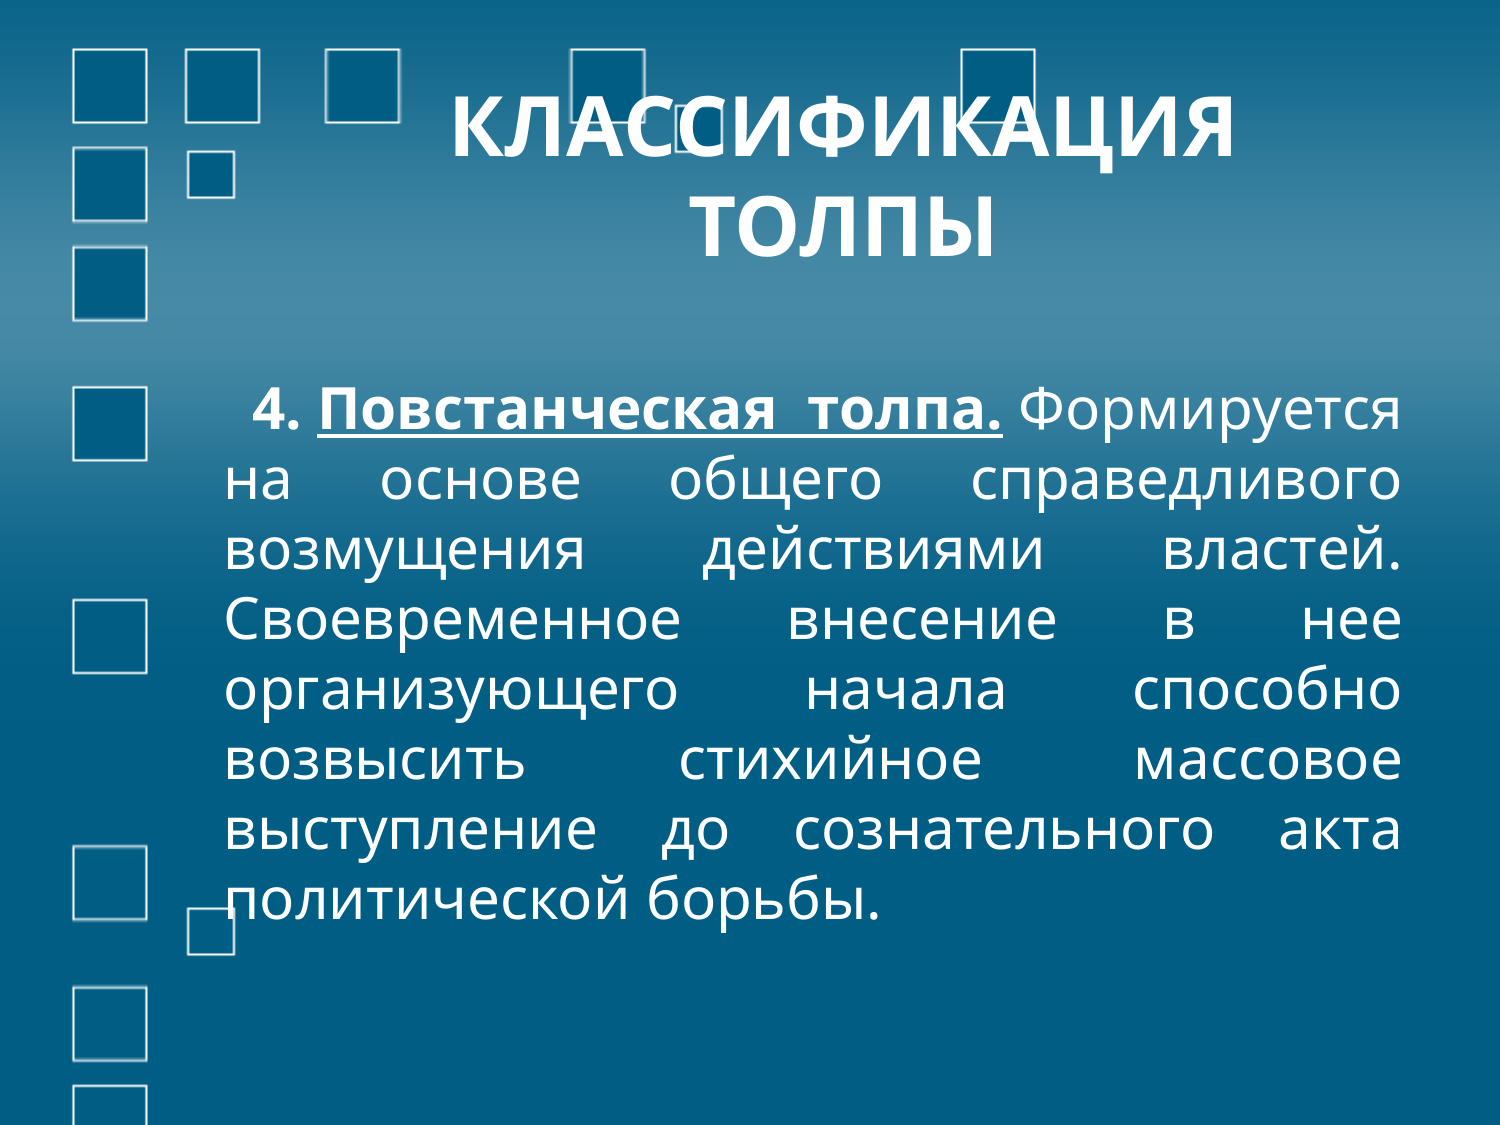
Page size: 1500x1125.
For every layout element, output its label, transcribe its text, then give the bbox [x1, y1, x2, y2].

picture [72, 1085, 147, 1125]
picture [0, 11, 1500, 578]
title КЛАССИФИКАЦИЯ ТОЛПЫ [299, 116, 1388, 282]
list 4. Повстанческая толпа. Формируется на основе общего справедливого возмущения действиями властей. Своевременное внесение в нее организующего начала способно возвысить стихийное массовое выступление до сознательного акта политической борьбы. [152, 363, 1419, 988]
picture [72, 845, 147, 922]
picture [72, 985, 147, 1062]
picture [72, 599, 147, 674]
